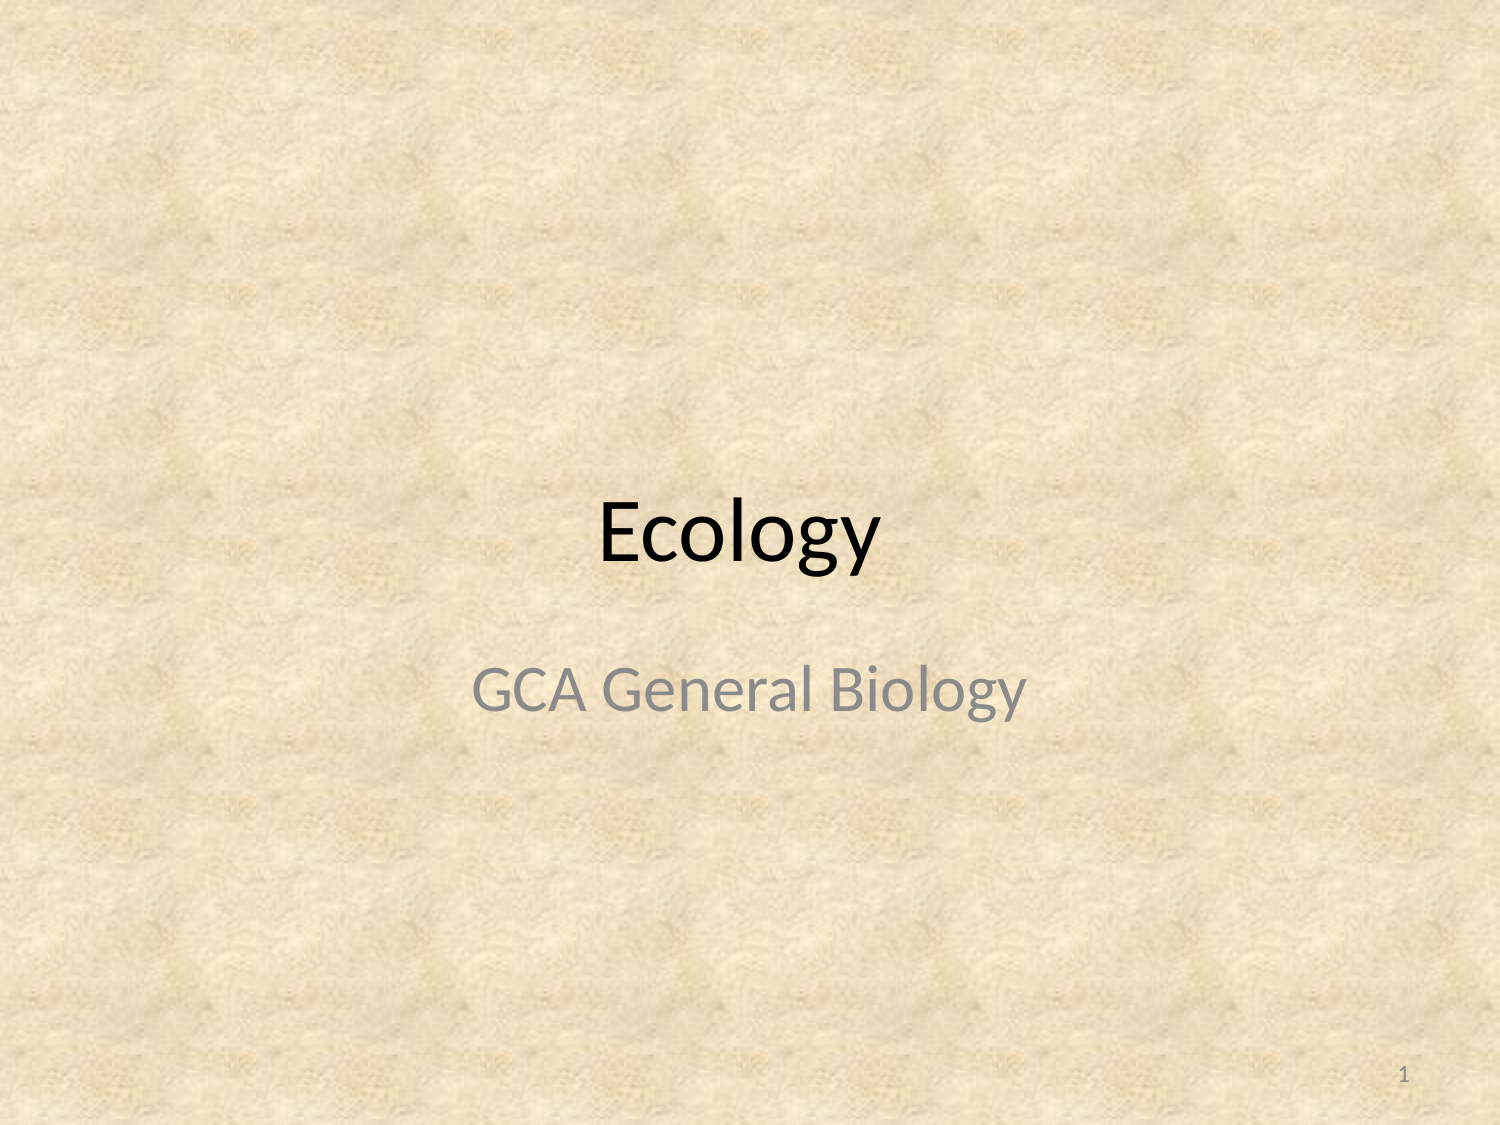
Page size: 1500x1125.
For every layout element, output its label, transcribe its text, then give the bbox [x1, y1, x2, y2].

title Ecology [112, 349, 1388, 591]
slide_number 1 [1074, 1042, 1425, 1103]
subtitle GCA General Biology [225, 637, 1275, 925]
